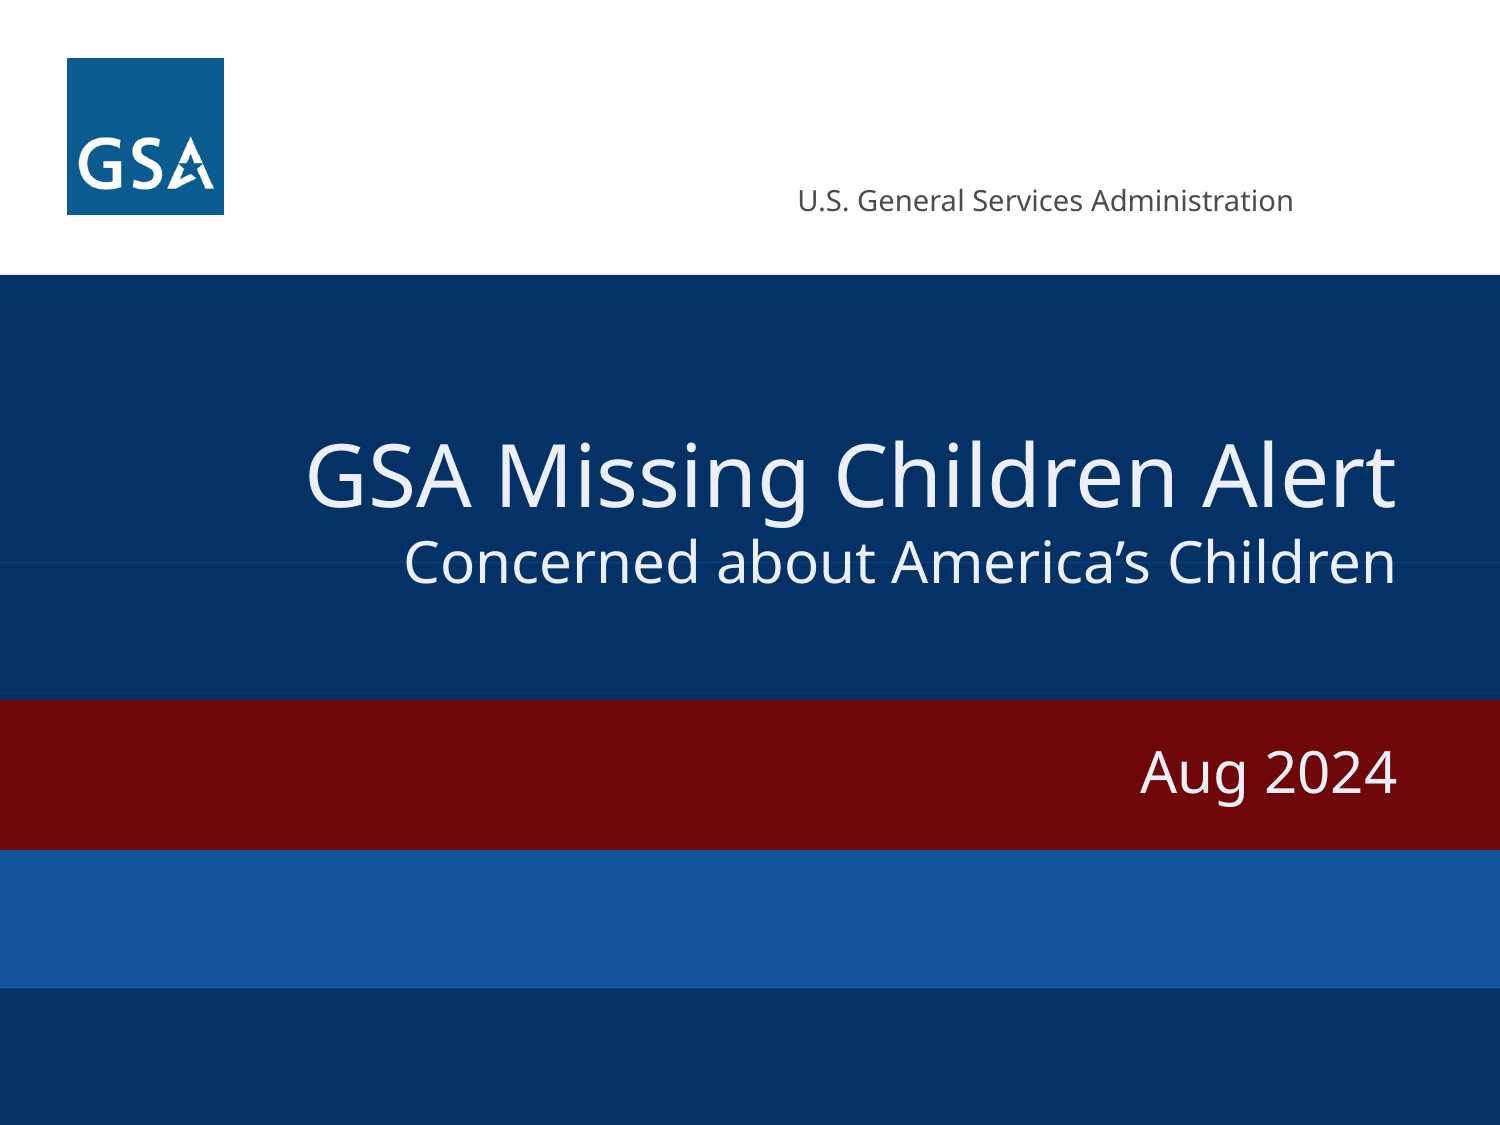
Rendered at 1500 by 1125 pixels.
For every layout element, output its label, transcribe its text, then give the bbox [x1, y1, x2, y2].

title GSA Missing Children Alert Concerned about America’s Children Aug 2024 [50, 412, 1413, 913]
picture [67, 58, 224, 215]
